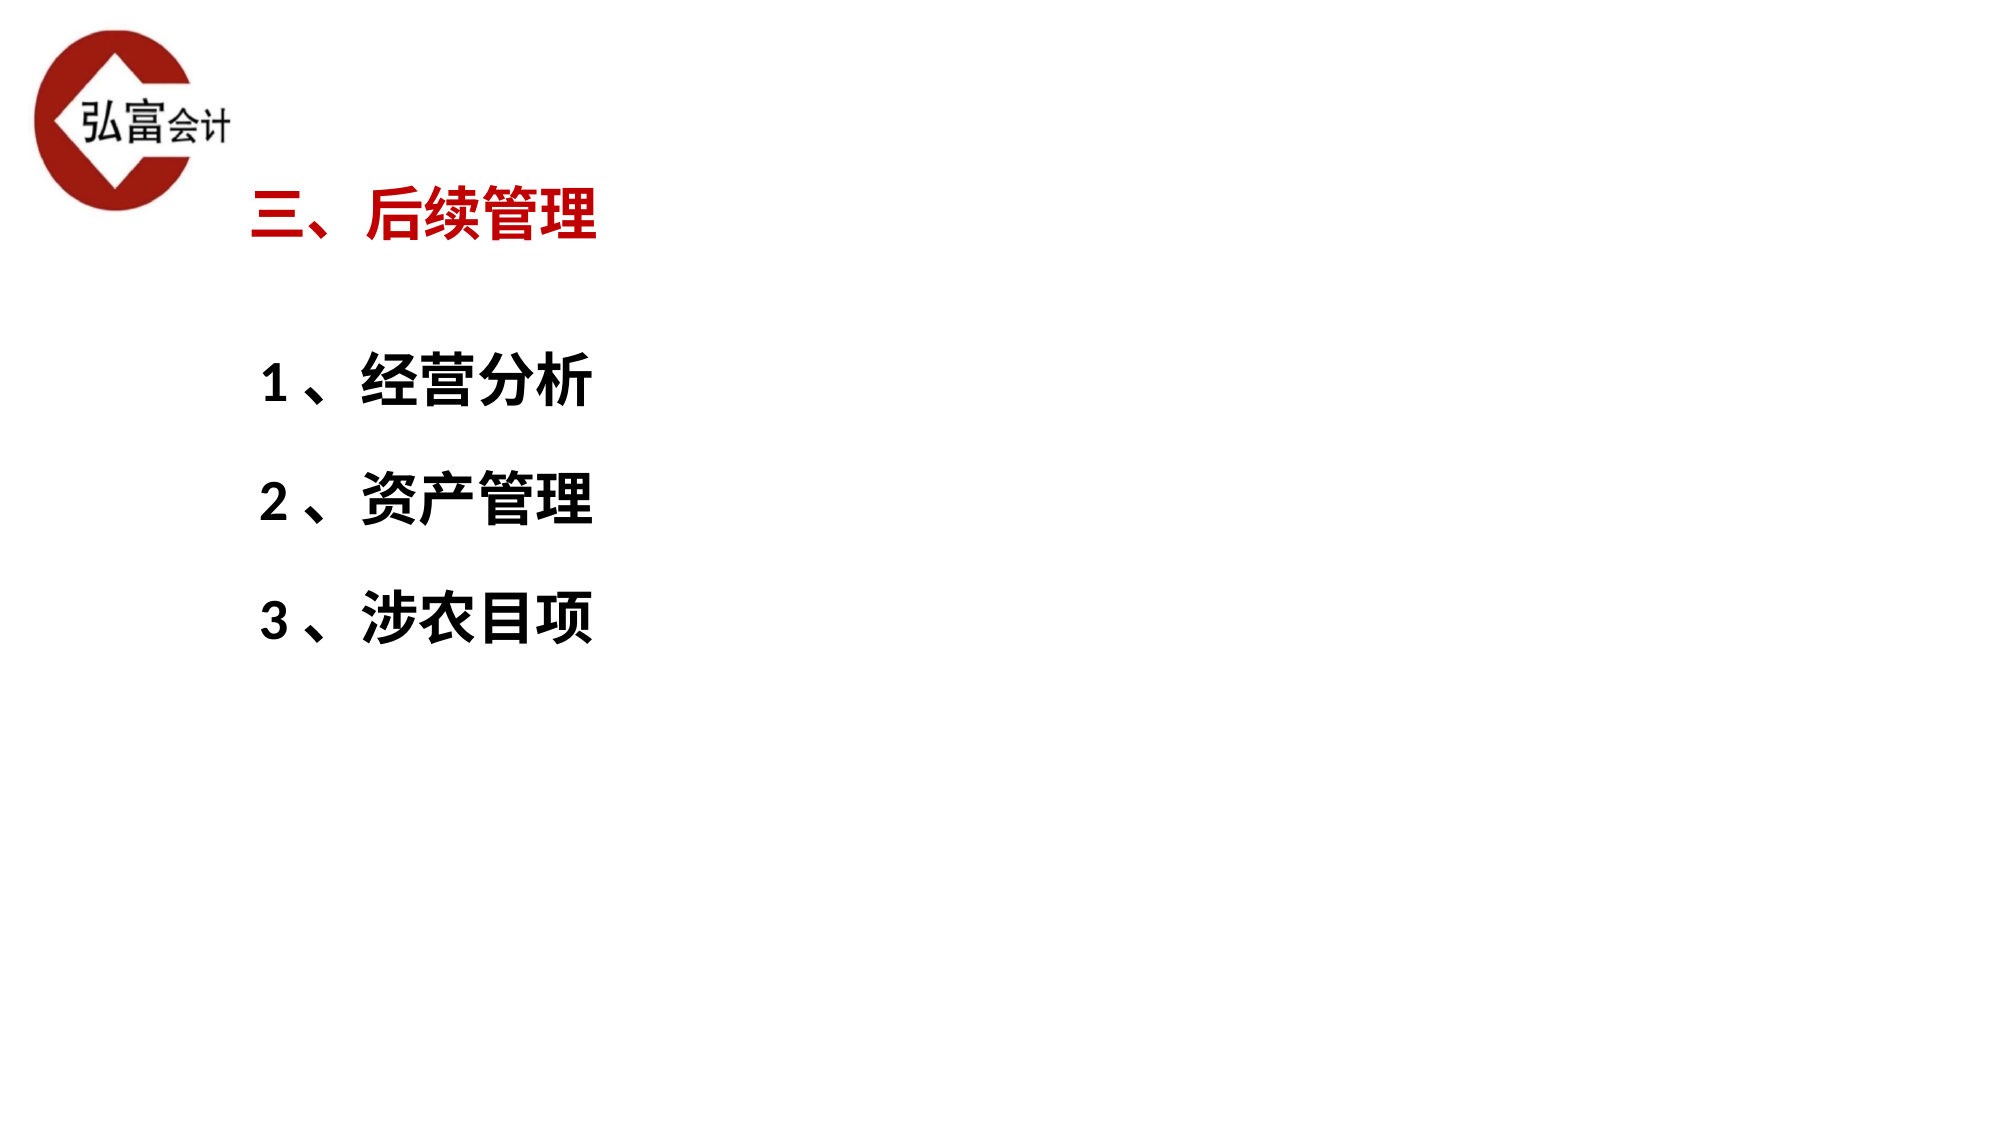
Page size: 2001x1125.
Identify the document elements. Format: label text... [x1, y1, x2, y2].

text_box 1、经营分析 2、资产管理 3、涉农目项 [244, 287, 609, 659]
text_box 三、后续管理 [233, 142, 1747, 255]
picture [28, 9, 234, 239]
